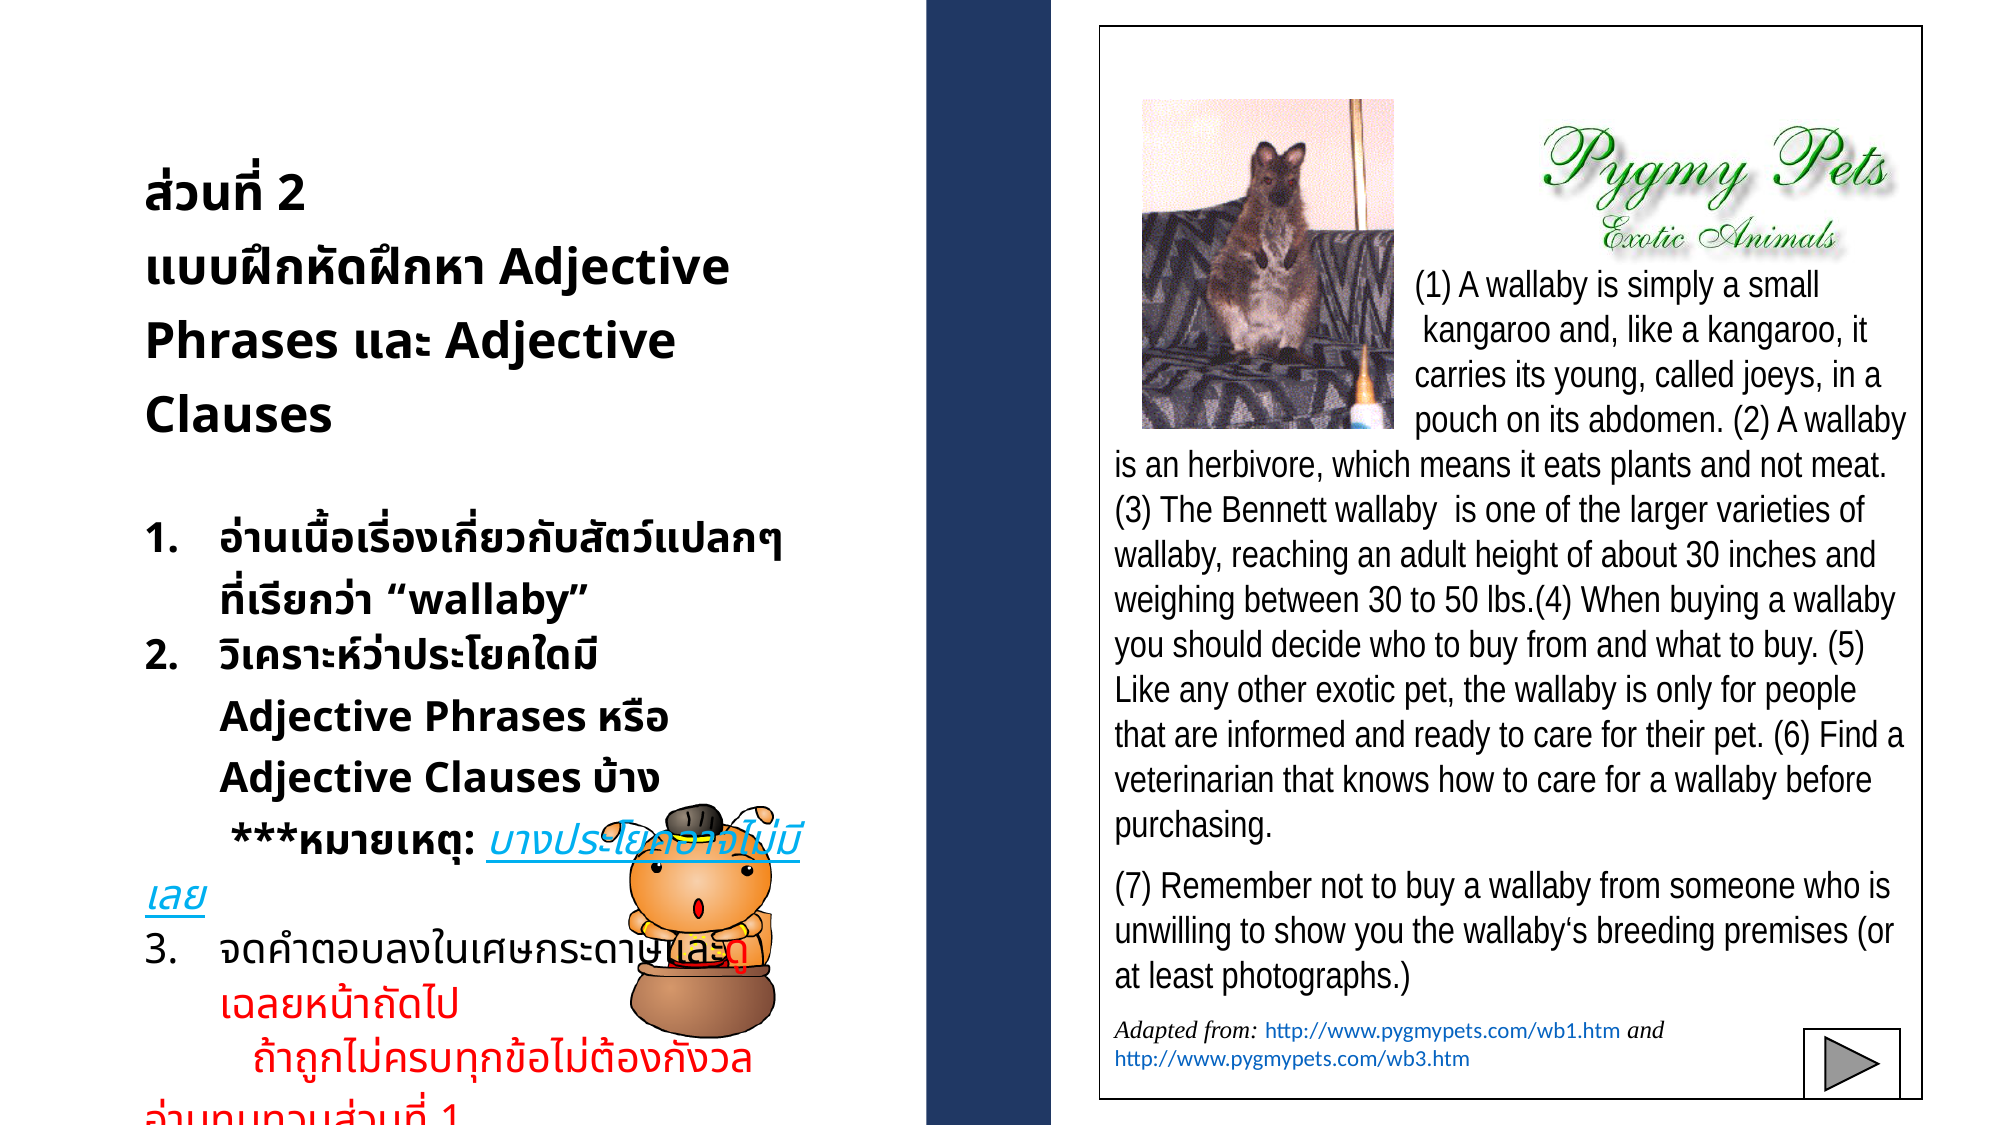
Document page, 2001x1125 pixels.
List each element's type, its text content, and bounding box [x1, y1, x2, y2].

text_box [1803, 1028, 1901, 1100]
text_box [925, 0, 1052, 1125]
picture [567, 771, 833, 1064]
picture [1142, 99, 1394, 429]
table_header ส่วนที่ 2 แบบฝึกหัดฝึกหา Adjective Phrases และ Adjective Clauses อ่านเนื้อเรี่องเกี่ยวกับสัตว์แปลกๆ ที่เรียกว่า “wallaby” วิเคราะห์ว่าประโยคใดมี Adjective Phrases หรือ Adjective Clauses บ้าง ***หมายเหตุ: บางประโยคอาจไม่มีเลย จดคำตอบลงในเศษกระดาษและดูเฉลยหน้าถัดไป ถ้าถูกไม่ครบทุกข้อไม่ต้องกังวลอ่านทบทวนส่วนที่ 1 อีกครั้ง [130, 149, 818, 1125]
picture [1539, 119, 1900, 265]
text_box (1) A wallaby is simply a small kangaroo and, like a kangaroo, it carries its young, called joeys, in a pouch on its abdomen. (2) A wallaby is an herbivore, which means it eats plants and not meat. (3) The Bennett wallaby is one of the larger varieties of wallaby, reaching an adult height of about 30 inches and weighing between 30 to 50 lbs.(4) When buying a wallaby you should decide who to buy from and what to buy. (5) Like any other exotic pet, the wallaby is only for people that are informed and ready to care for their pet. (6) Find a veterinarian that knows how to care for a wallaby before purchasing. (7) Remember not to buy a wallaby from someone who is unwilling to show you the wallaby‘s breeding premises (or at least photographs.) Adapted from: http://www.pygmypets.com/wb1.htm and http://www.pygmypets.com/wb3.htm [1099, 25, 1922, 1100]
